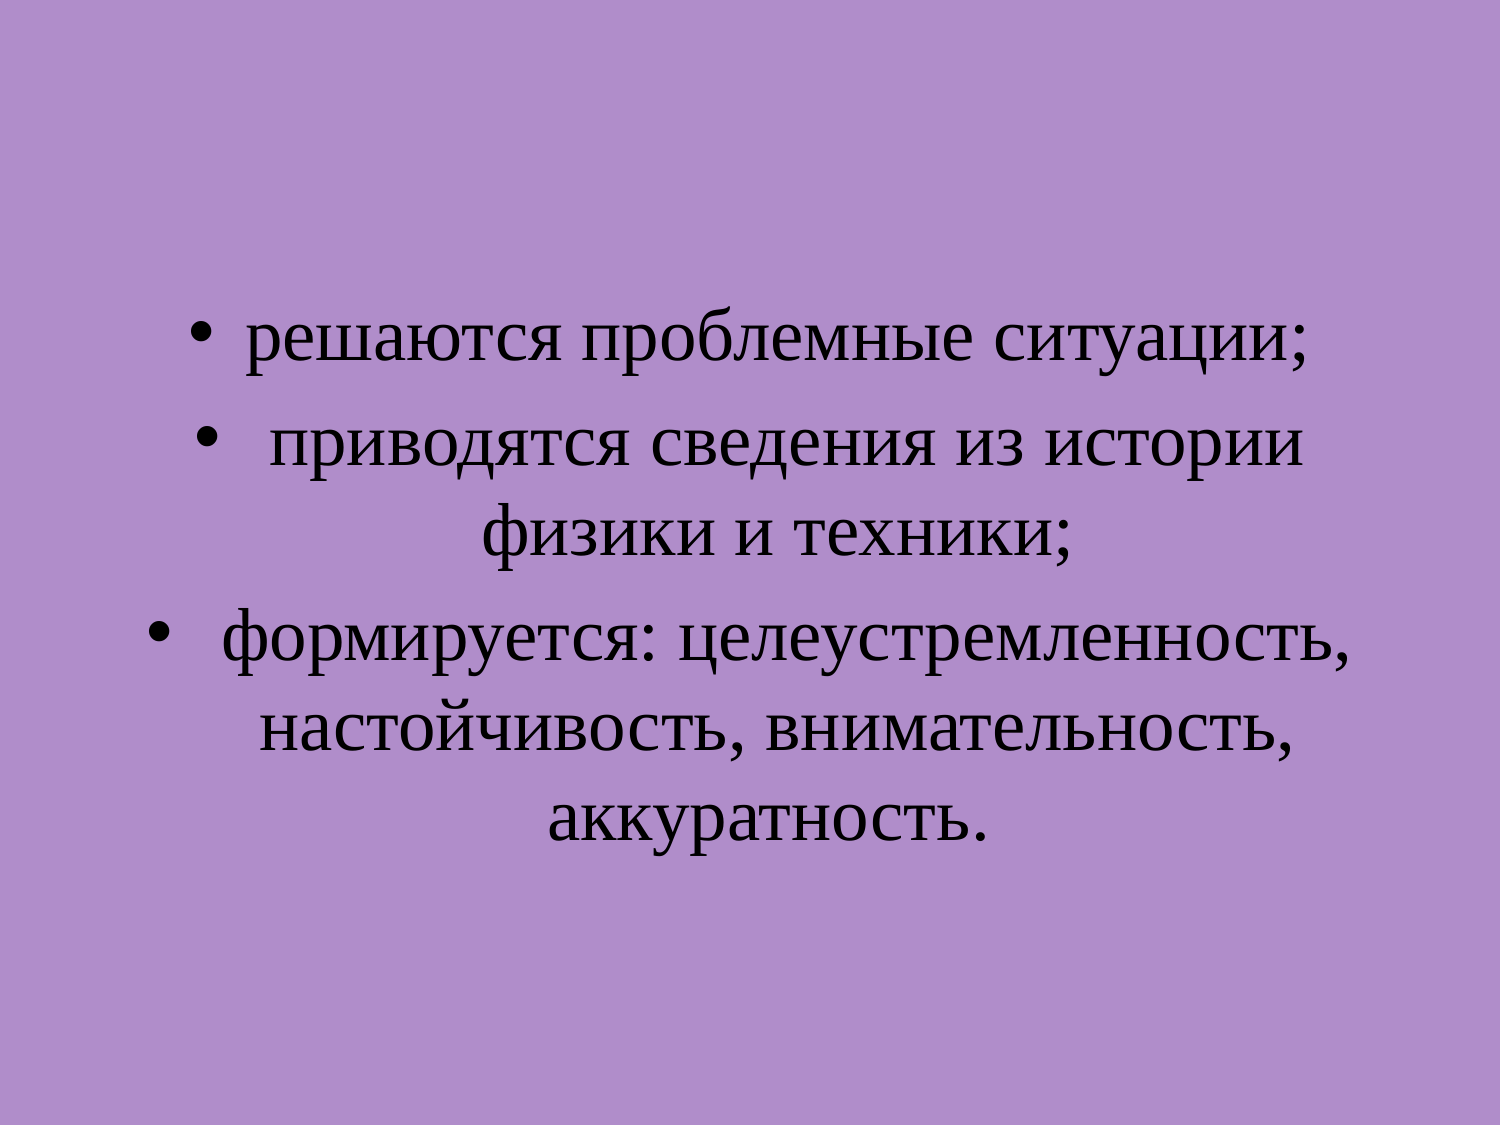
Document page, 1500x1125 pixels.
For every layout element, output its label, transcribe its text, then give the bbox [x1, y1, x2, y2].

list решаются проблемные ситуации; приводятся сведения из истории физики и техники; формируется: целеустремленность, настойчивость, внимательность, аккуратность. [75, 172, 1425, 1005]
